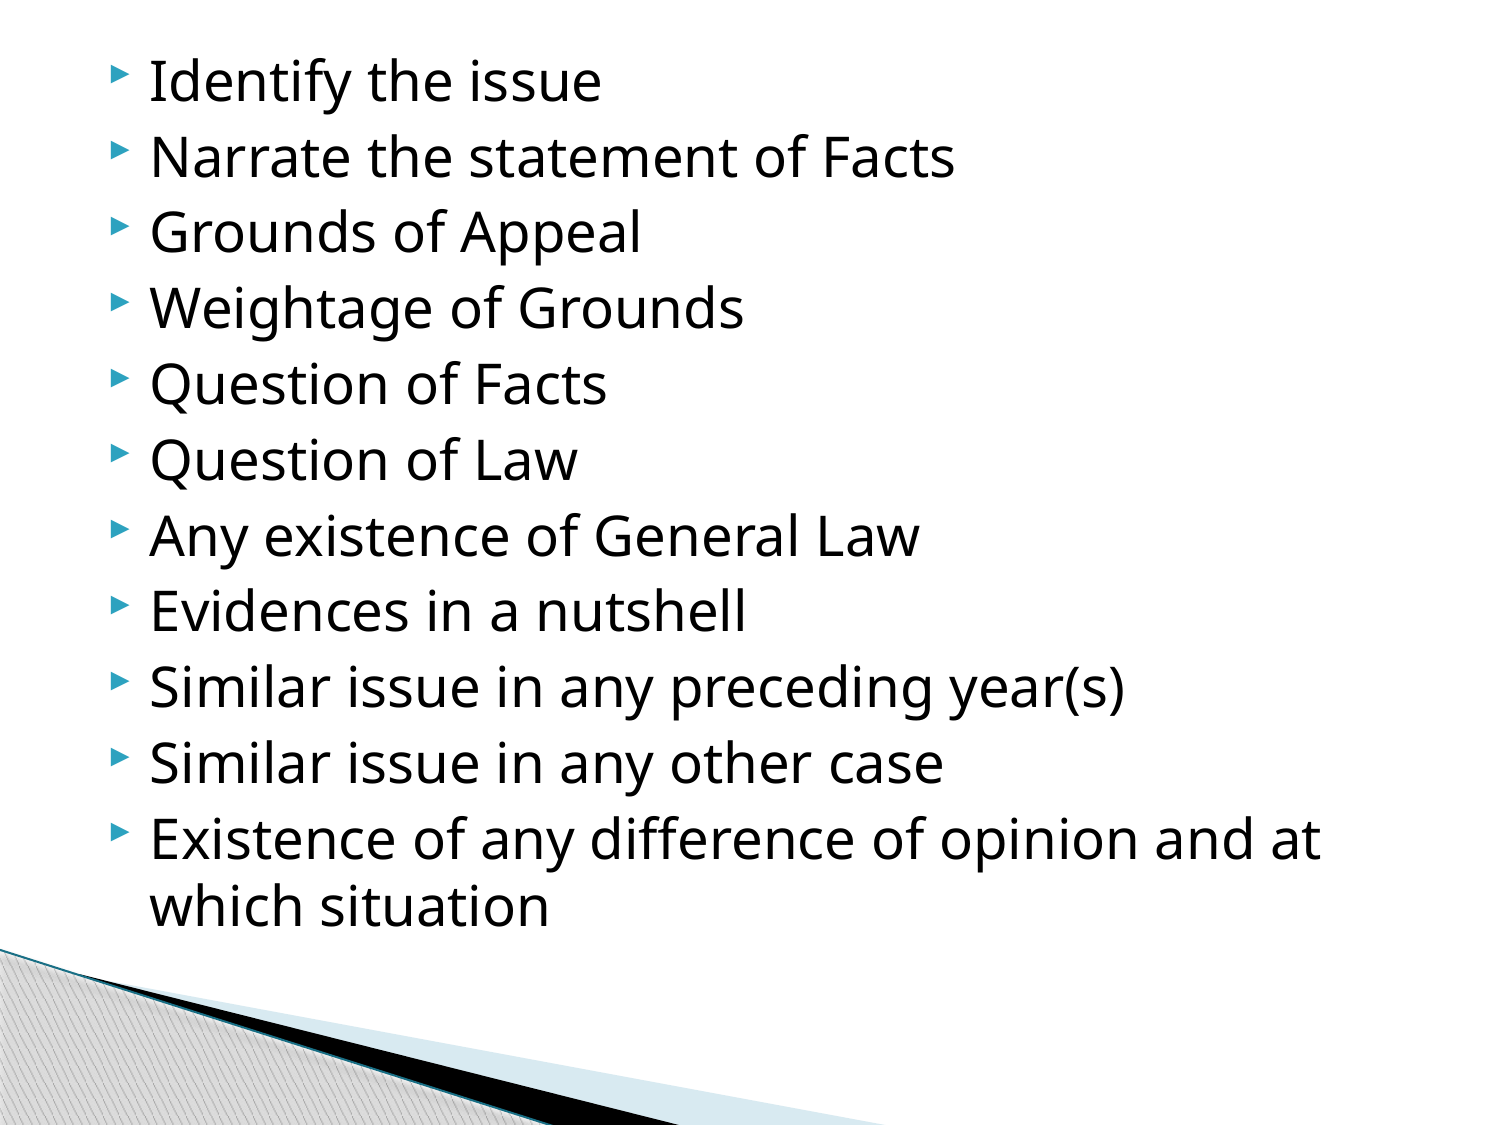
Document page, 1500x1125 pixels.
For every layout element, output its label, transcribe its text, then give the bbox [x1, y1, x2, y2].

list Identify the issue Narrate the statement of Facts Grounds of Appeal Weightage of Grounds Question of Facts Question of Law Any existence of General Law Evidences in a nutshell Similar issue in any preceding year(s) Similar issue in any other case Existence of any difference of opinion and at which situation [75, 37, 1425, 1013]
